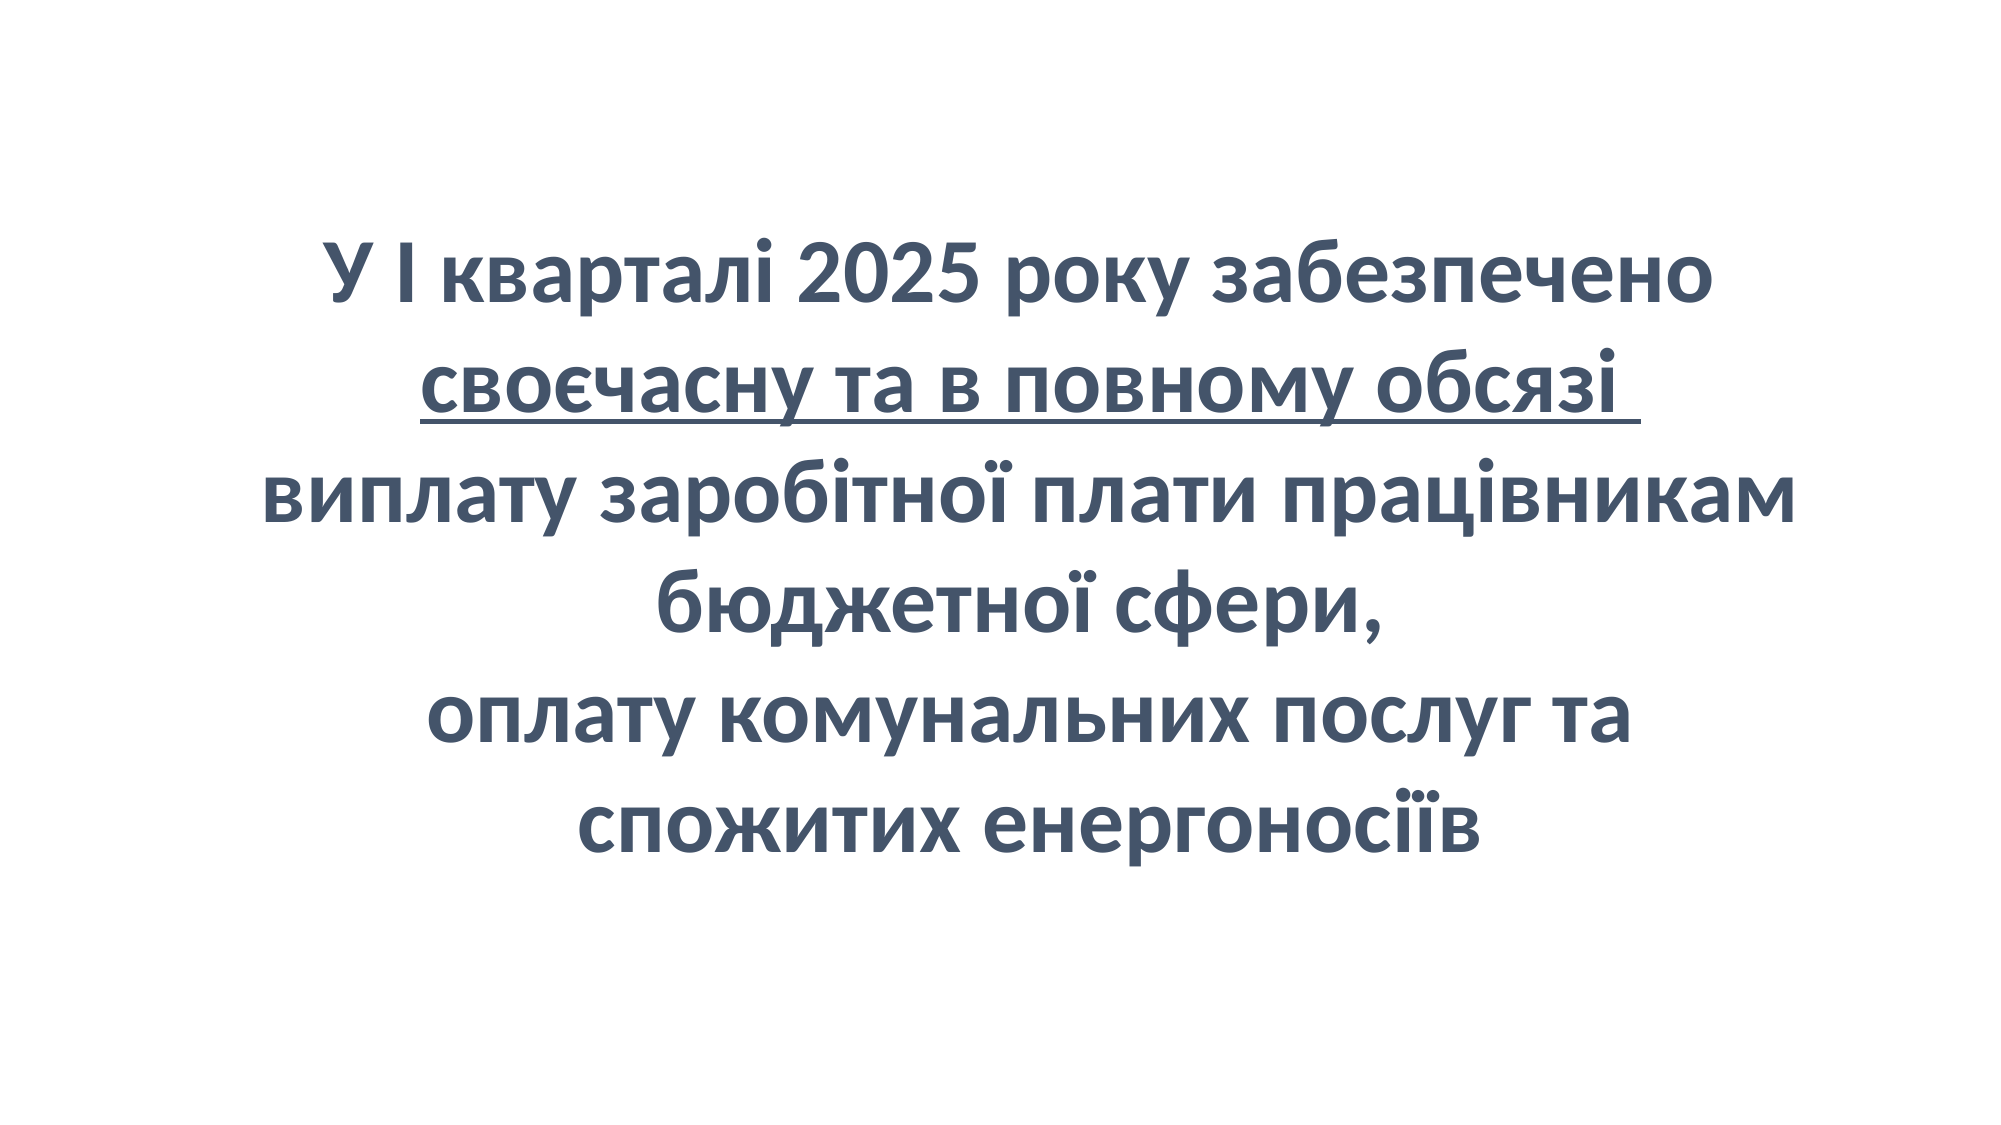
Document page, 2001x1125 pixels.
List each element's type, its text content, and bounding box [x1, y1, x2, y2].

text_box У І кварталі 2025 року забезпечено своєчасну та в повному обсязі виплату заробітної плати працівникам бюджетної сфери, оплату комунальних послуг та спожитих енергоносіїв [226, 203, 1836, 879]
